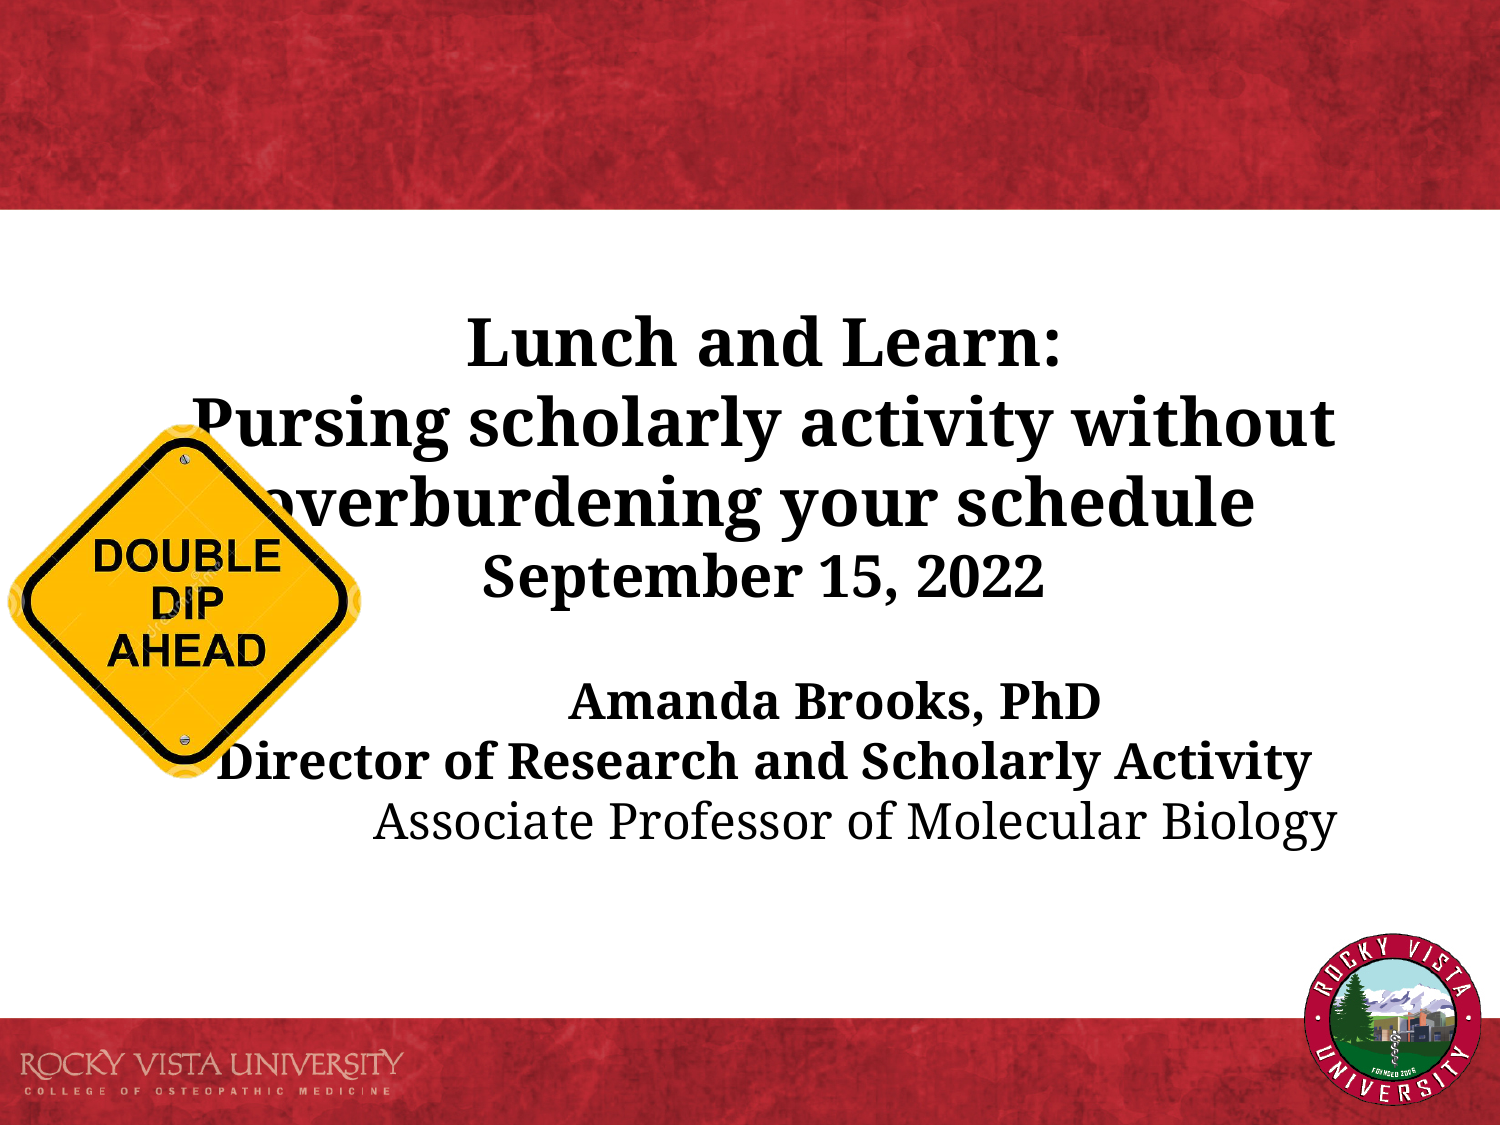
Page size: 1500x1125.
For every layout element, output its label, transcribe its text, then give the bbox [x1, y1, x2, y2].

text_box Lunch and Learn: Pursing scholarly activity without overburdening your schedule September 15, 2022 Amanda Brooks, PhD Director of Research and Scholarly Activity Associate Professor of Molecular Biology [137, 212, 1393, 907]
picture [0, 0, 1500, 1125]
